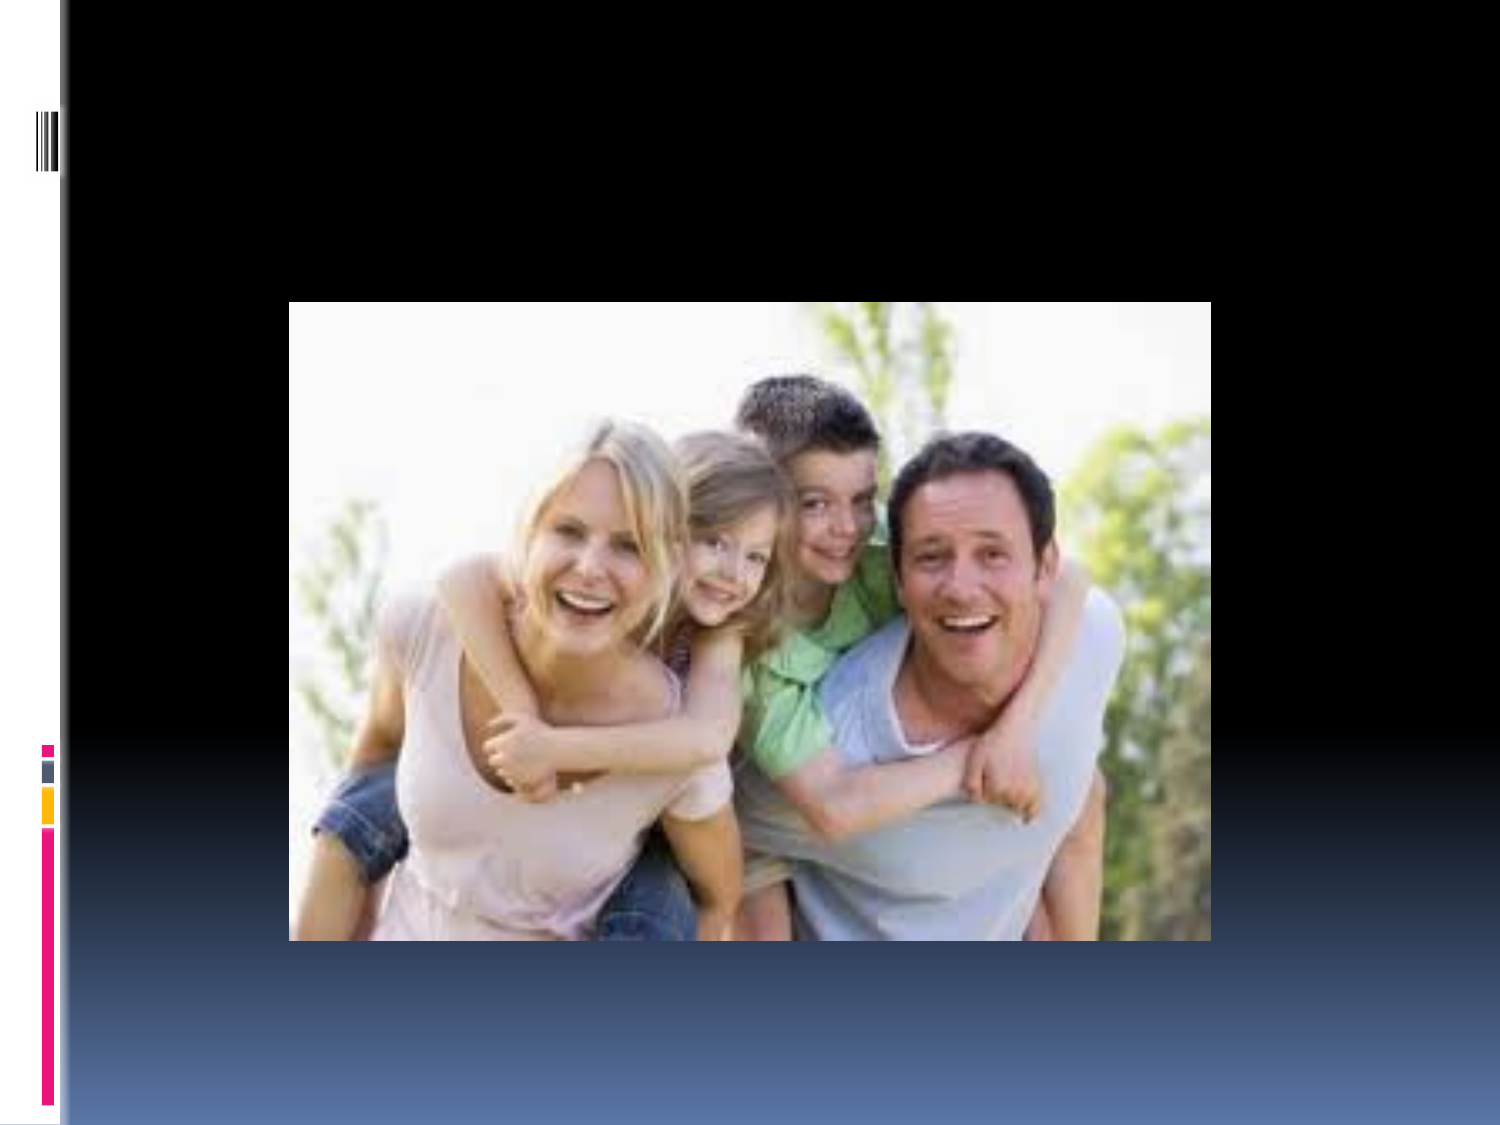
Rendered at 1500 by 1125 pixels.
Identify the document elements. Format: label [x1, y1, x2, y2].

list [288, 302, 1212, 941]
